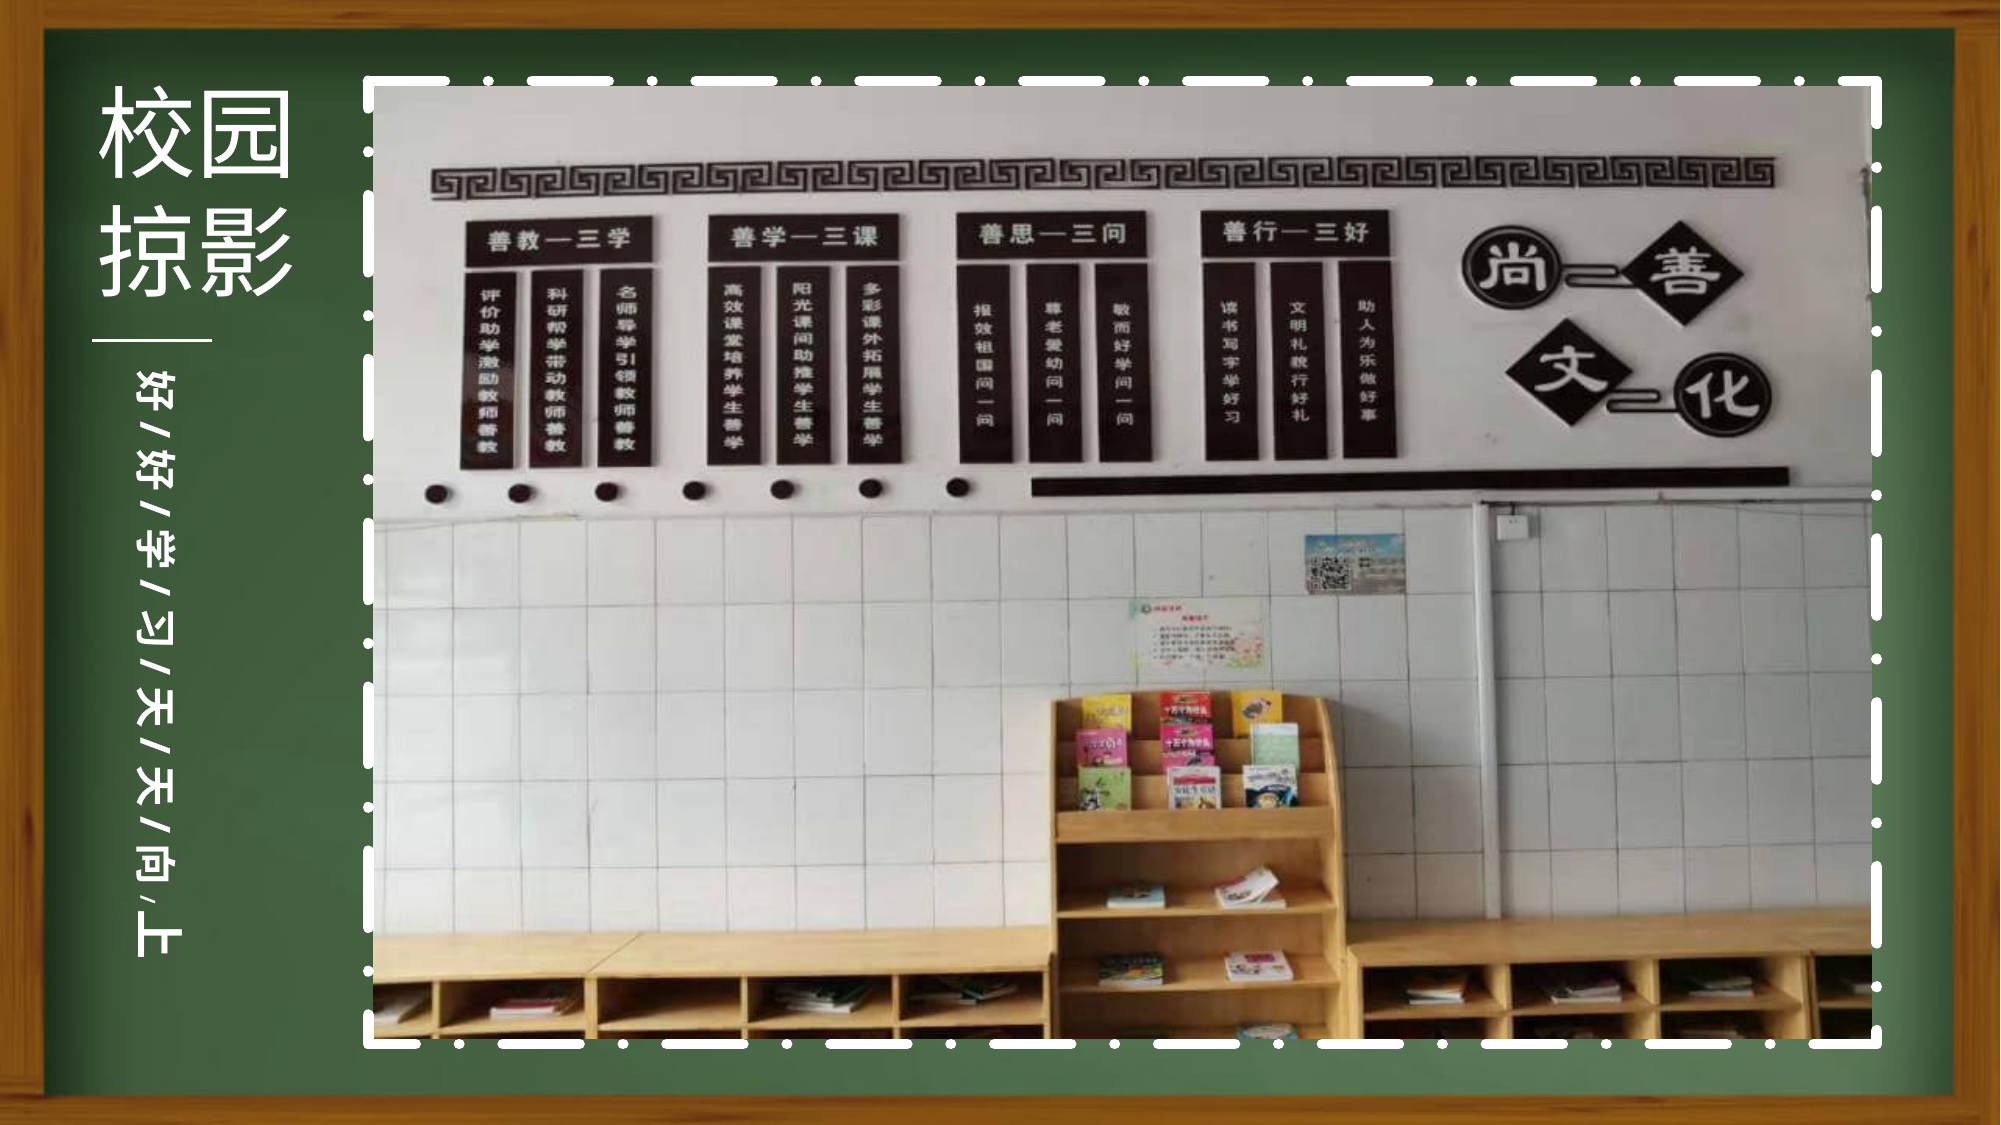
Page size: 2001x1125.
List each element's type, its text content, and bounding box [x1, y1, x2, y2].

picture [0, 0, 2001, 1125]
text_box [91, 340, 213, 1052]
text_box 校园掠影 [67, 62, 325, 318]
